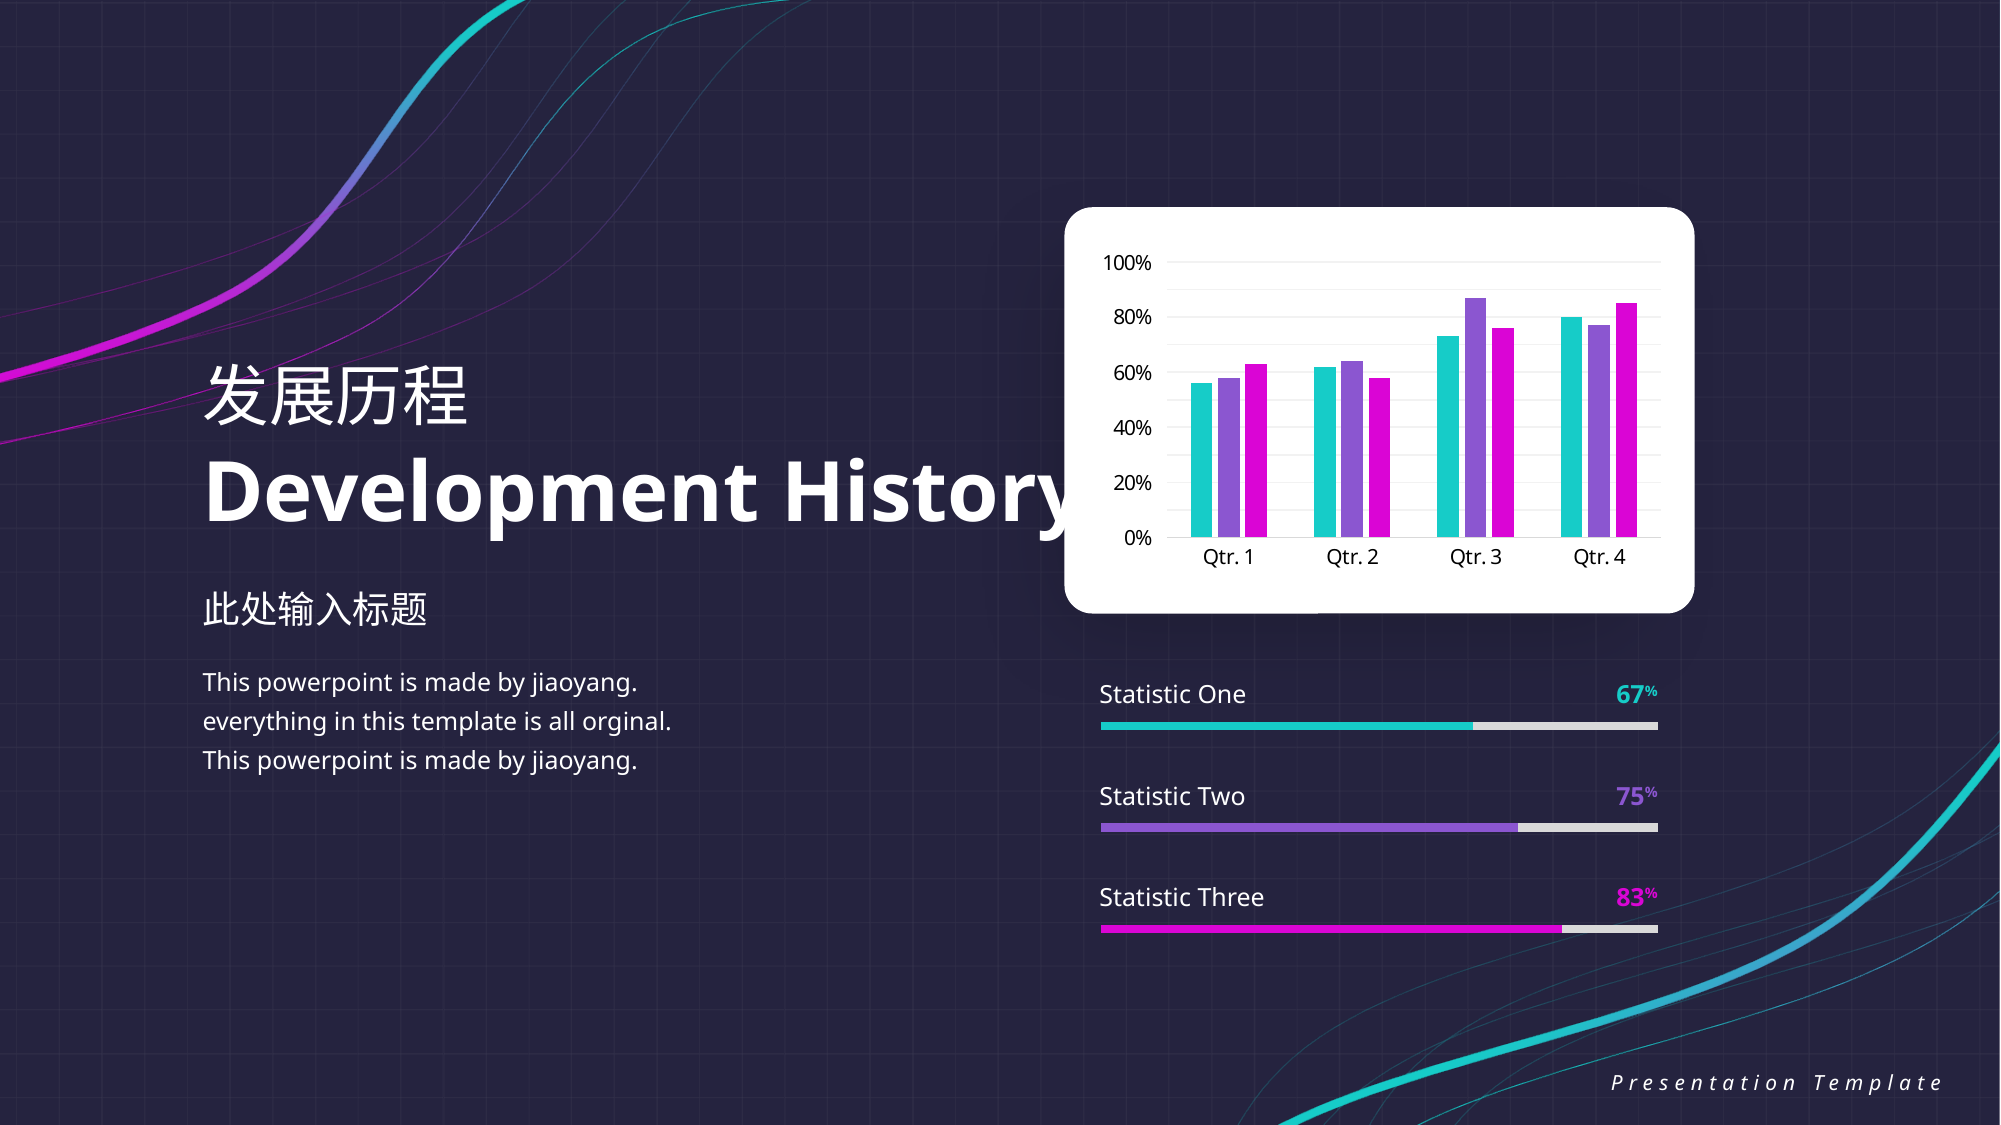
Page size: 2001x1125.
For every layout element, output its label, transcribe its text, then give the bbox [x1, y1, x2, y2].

text_box Statistic Three [1084, 874, 1327, 919]
chart [1090, 241, 1673, 579]
text_box Development History [187, 442, 1090, 548]
text_box Statistic One [1084, 671, 1327, 717]
text_box 75% [1430, 772, 1673, 818]
text_box 此处输入标题 [187, 578, 577, 639]
text_box This powerpoint is made by jiaoyang. everything in this template is all orginal. This powerpoint is made by jiaoyang. [187, 649, 719, 782]
text_box Presentation Template [1351, 1054, 1956, 1102]
text_box [1063, 206, 1696, 615]
text_box Statistic Two [1084, 772, 1327, 818]
text_box 83% [1430, 874, 1673, 919]
text_box 发展历程 [187, 346, 662, 442]
picture [0, 0, 2000, 1125]
text_box 67% [1430, 671, 1673, 717]
